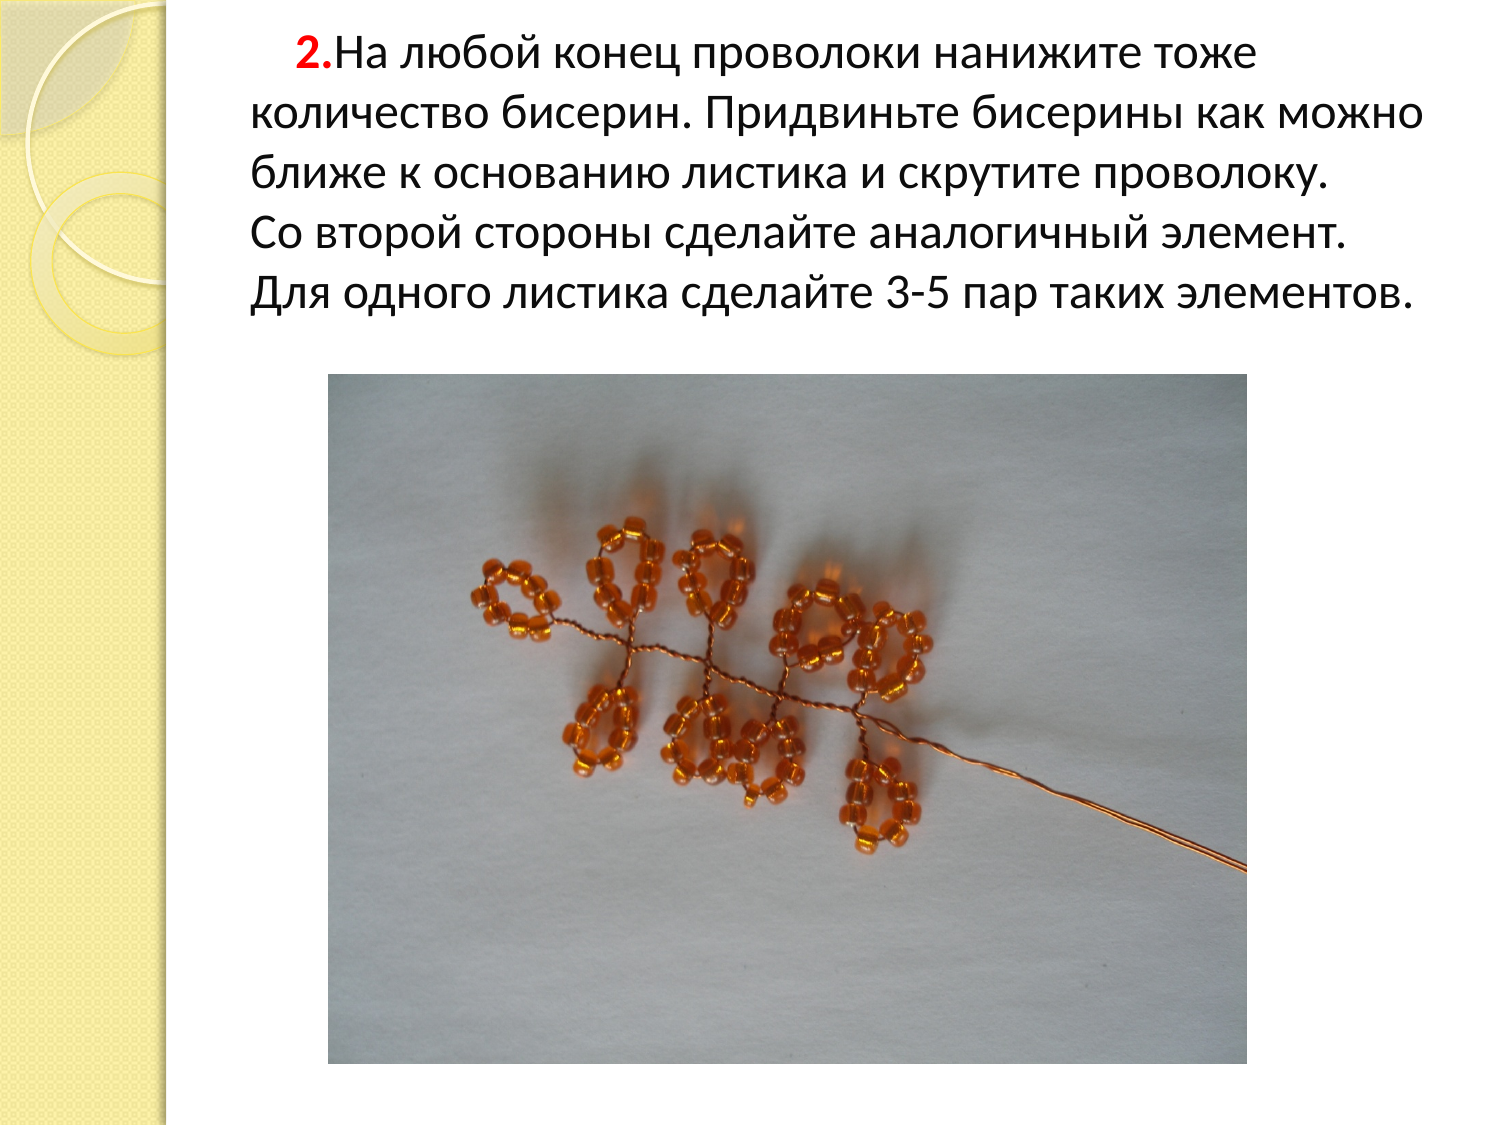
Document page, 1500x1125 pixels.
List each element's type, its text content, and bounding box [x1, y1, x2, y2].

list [327, 374, 1247, 1065]
title 2.На любой конец проволоки нанижите тоже количество бисерин. Придвиньте бисерины как можно ближе к основанию листика и скрутите проволоку. Со второй стороны сделайте аналогичный элемент. Для одного листика сделайте 3-5 пар таких элементов. [235, 45, 1466, 233]
